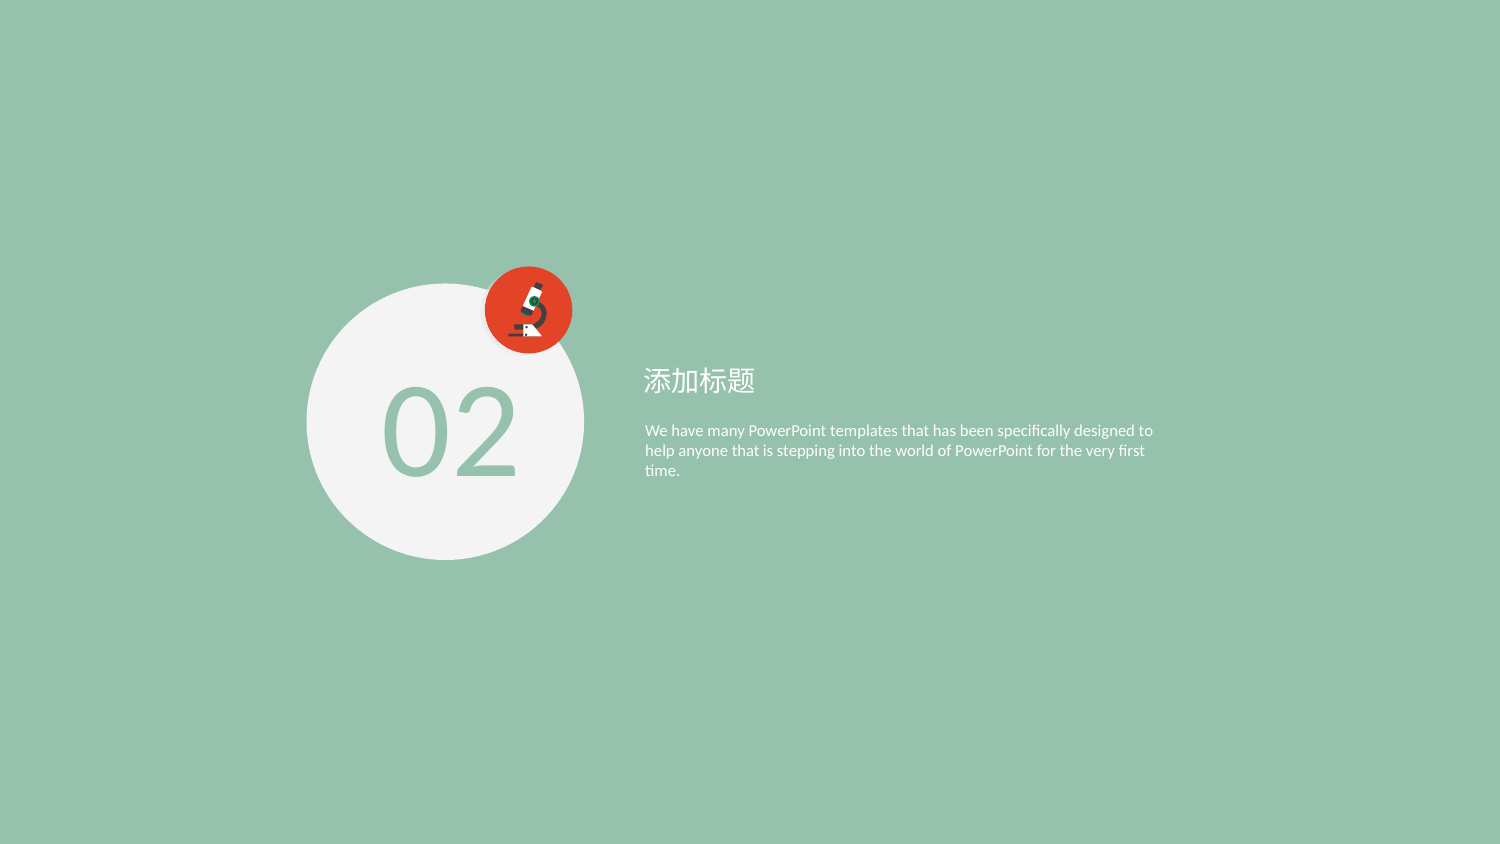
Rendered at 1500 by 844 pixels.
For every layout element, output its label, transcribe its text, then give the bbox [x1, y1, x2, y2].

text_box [484, 266, 573, 354]
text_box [306, 283, 585, 560]
text_box We have many PowerPoint templates that has been specifically designed to help anyone that is stepping into the world of PowerPoint for the very first time. [630, 412, 1174, 487]
text_box 添加标题 [643, 362, 1135, 397]
